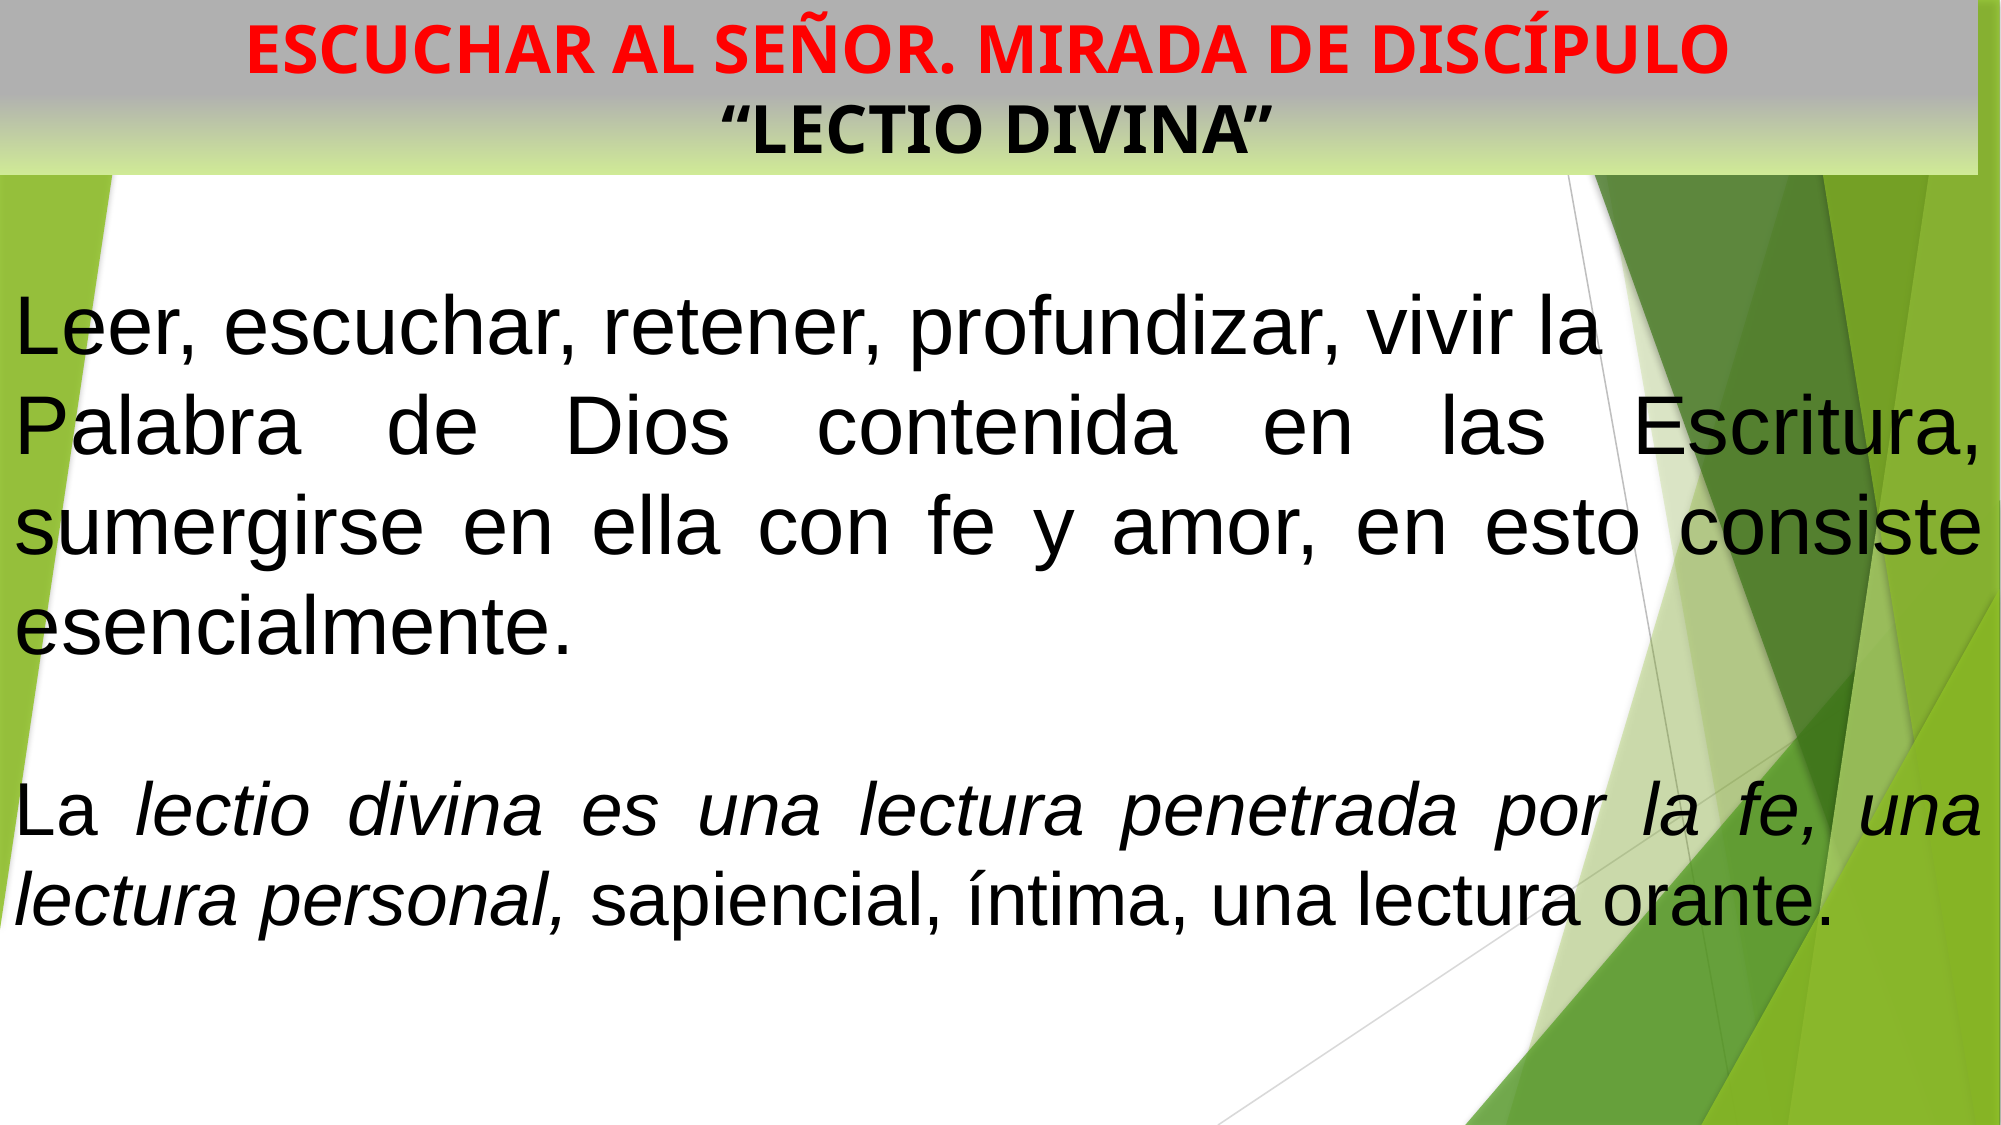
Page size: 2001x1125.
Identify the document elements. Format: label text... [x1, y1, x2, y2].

text_box Leer, escuchar, retener, profundizar, vivir la Palabra de Dios contenida en las Escritura, sumergirse en ella con fe y amor, en esto consiste esencialmente. La lectio divina es una lectura penetrada por la fe, una lectura personal, sapiencial, íntima, una lectura orante. [0, 263, 2000, 949]
text_box ESCUCHAR AL SEÑOR. MIRADA DE DISCÍPULO “LECTIO DIVINA” [0, 0, 1978, 175]
